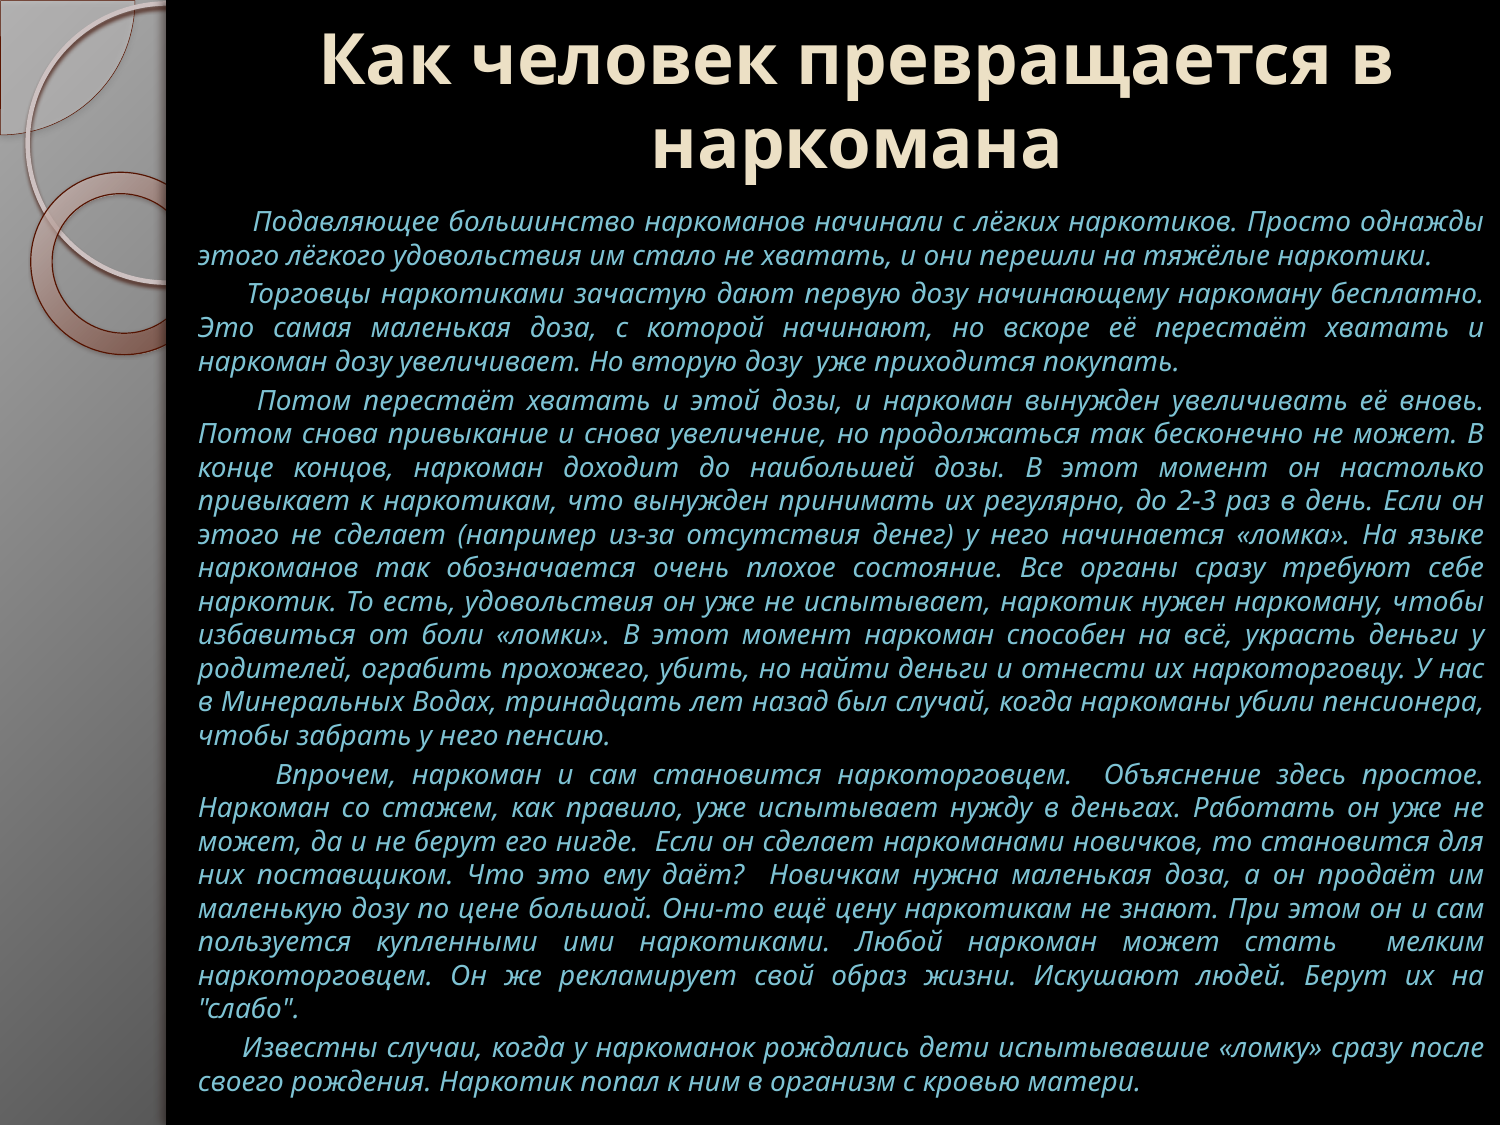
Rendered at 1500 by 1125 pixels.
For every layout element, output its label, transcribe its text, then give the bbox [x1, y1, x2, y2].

list Подавляющее большинство наркоманов начинали с лёгких наркотиков. Просто однажды этого лёгкого удовольствия им стало не хватать, и они перешли на тяжёлые наркотики. Торговцы наркотиками зачастую дают первую дозу начинающему наркоману бесплатно. Это самая маленькая доза, с которой начинают, но вскоре её перестаёт хватать и наркоман дозу увеличивает. Но вторую дозу уже приходится покупать. Потом перестаёт хватать и этой дозы, и наркоман вынужден увеличивать её вновь. Потом снова привыкание и снова увеличение, но продолжаться так бесконечно не может. В конце концов, наркоман доходит до наибольшей дозы. В этот момент он настолько привыкает к наркотикам, что вынужден принимать их регулярно, до 2-3 раз в день. Если он этого не сделает (например из-за отсутствия денег) у него начинается «ломка». На языке наркоманов так обозначается очень плохое состояние. Все органы сразу требуют себе наркотик. То есть, удовольствия он уже не испытывает, наркотик нужен наркоману, чтобы избавиться от боли «ломки». В этот момент наркоман способен на всё, украсть деньги у родителей, ограбить прохожего, убить, но найти деньги и отнести их наркоторговцу. У нас в Минеральных Водах, тринадцать лет назад был случай, когда наркоманы убили пенсионера, чтобы забрать у него пенсию. Впрочем, наркоман и сам становится наркоторговцем. Объяснение здесь простое. Наркоман со стажем, как правило, уже испытывает нужду в деньгах. Работать он уже не может, да и не берут его нигде. Если он сделает наркоманами новичков, то становится для них поставщиком. Что это ему даёт? Новичкам нужна маленькая доза, а он продаёт им маленькую дозу по цене большой. Они-то ещё цену наркотикам не знают. При этом он и сам пользуется купленными ими наркотиками. Любой наркоман может стать мелким наркоторговцем. Он же рекламирует свой образ жизни. Искушают людей. Берут их на "слабо". Известны случаи, когда у наркоманок рождались дети испытывавшие «ломку» сразу после своего рождения. Наркотик попал к ним в организм с кровью матери. [171, 196, 1500, 1125]
title Как человек превращается в наркомана [242, 4, 1473, 192]
